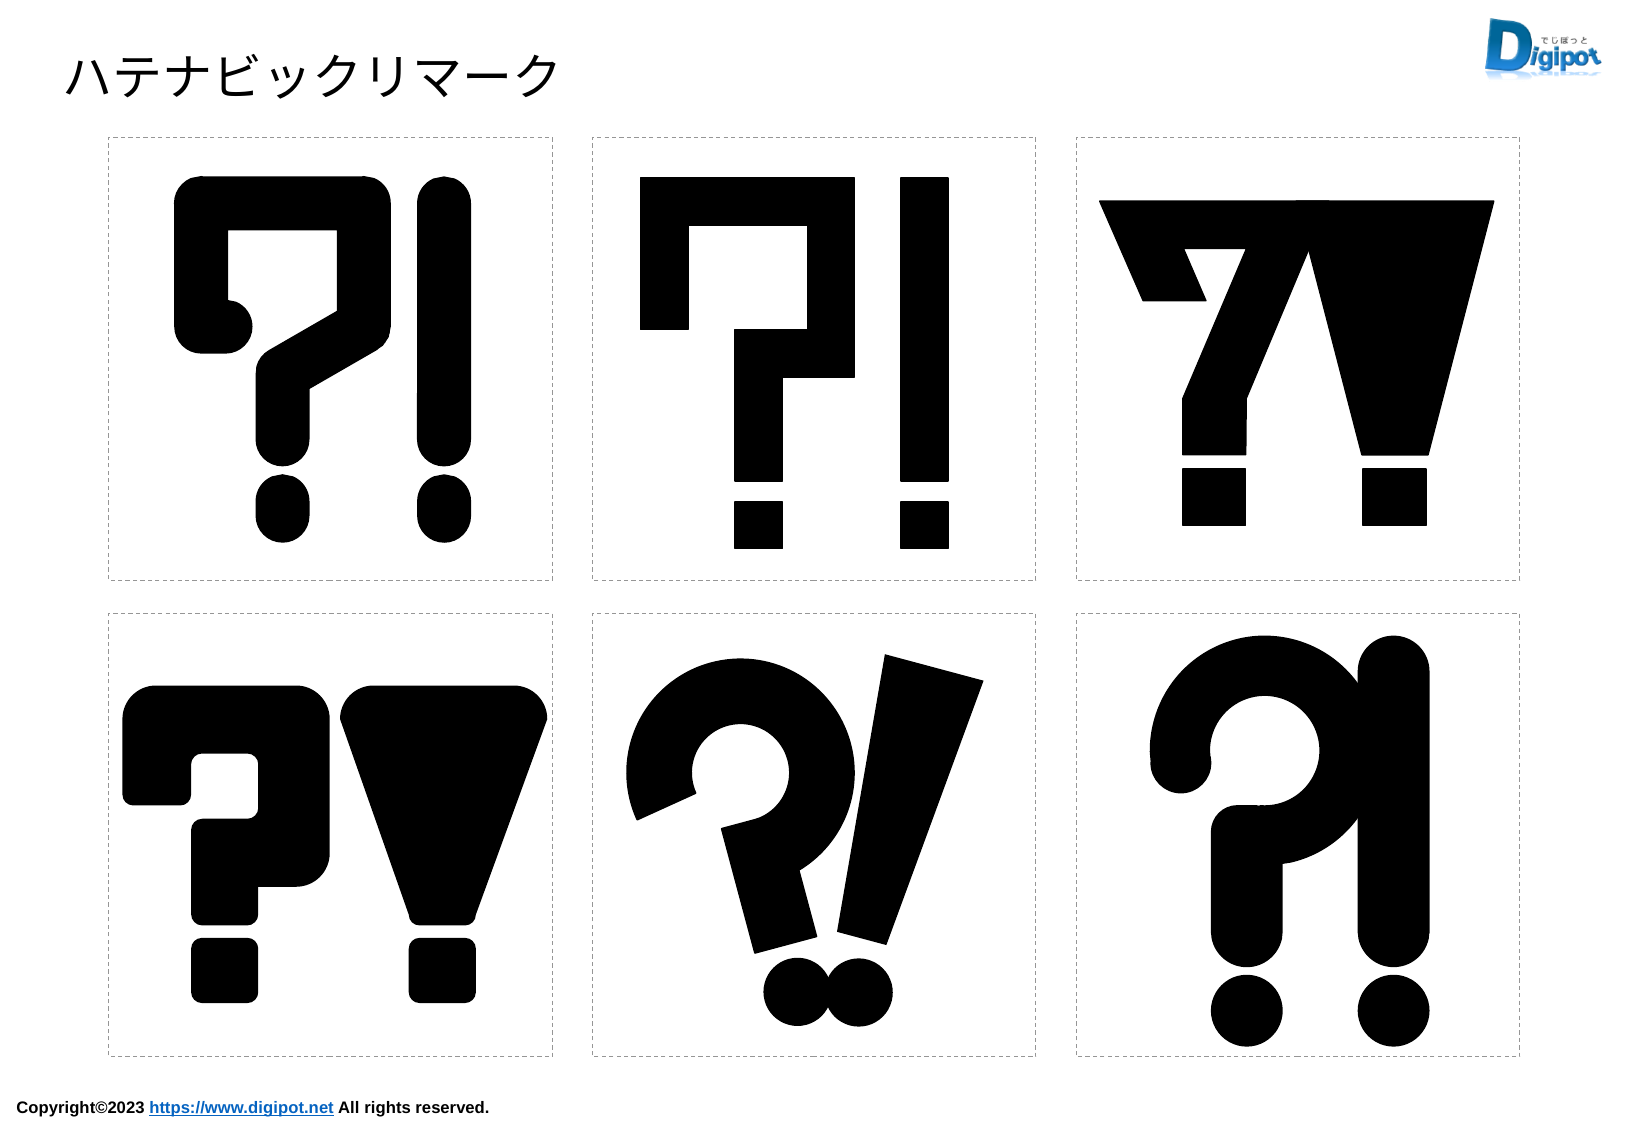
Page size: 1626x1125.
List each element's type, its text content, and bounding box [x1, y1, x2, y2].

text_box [174, 176, 471, 542]
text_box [122, 685, 548, 1004]
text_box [1150, 636, 1429, 1046]
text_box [640, 177, 949, 549]
text_box ハテナビックリマーク [47, 38, 578, 113]
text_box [1099, 201, 1494, 526]
picture [1485, 18, 1602, 82]
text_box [639, 656, 1078, 1003]
